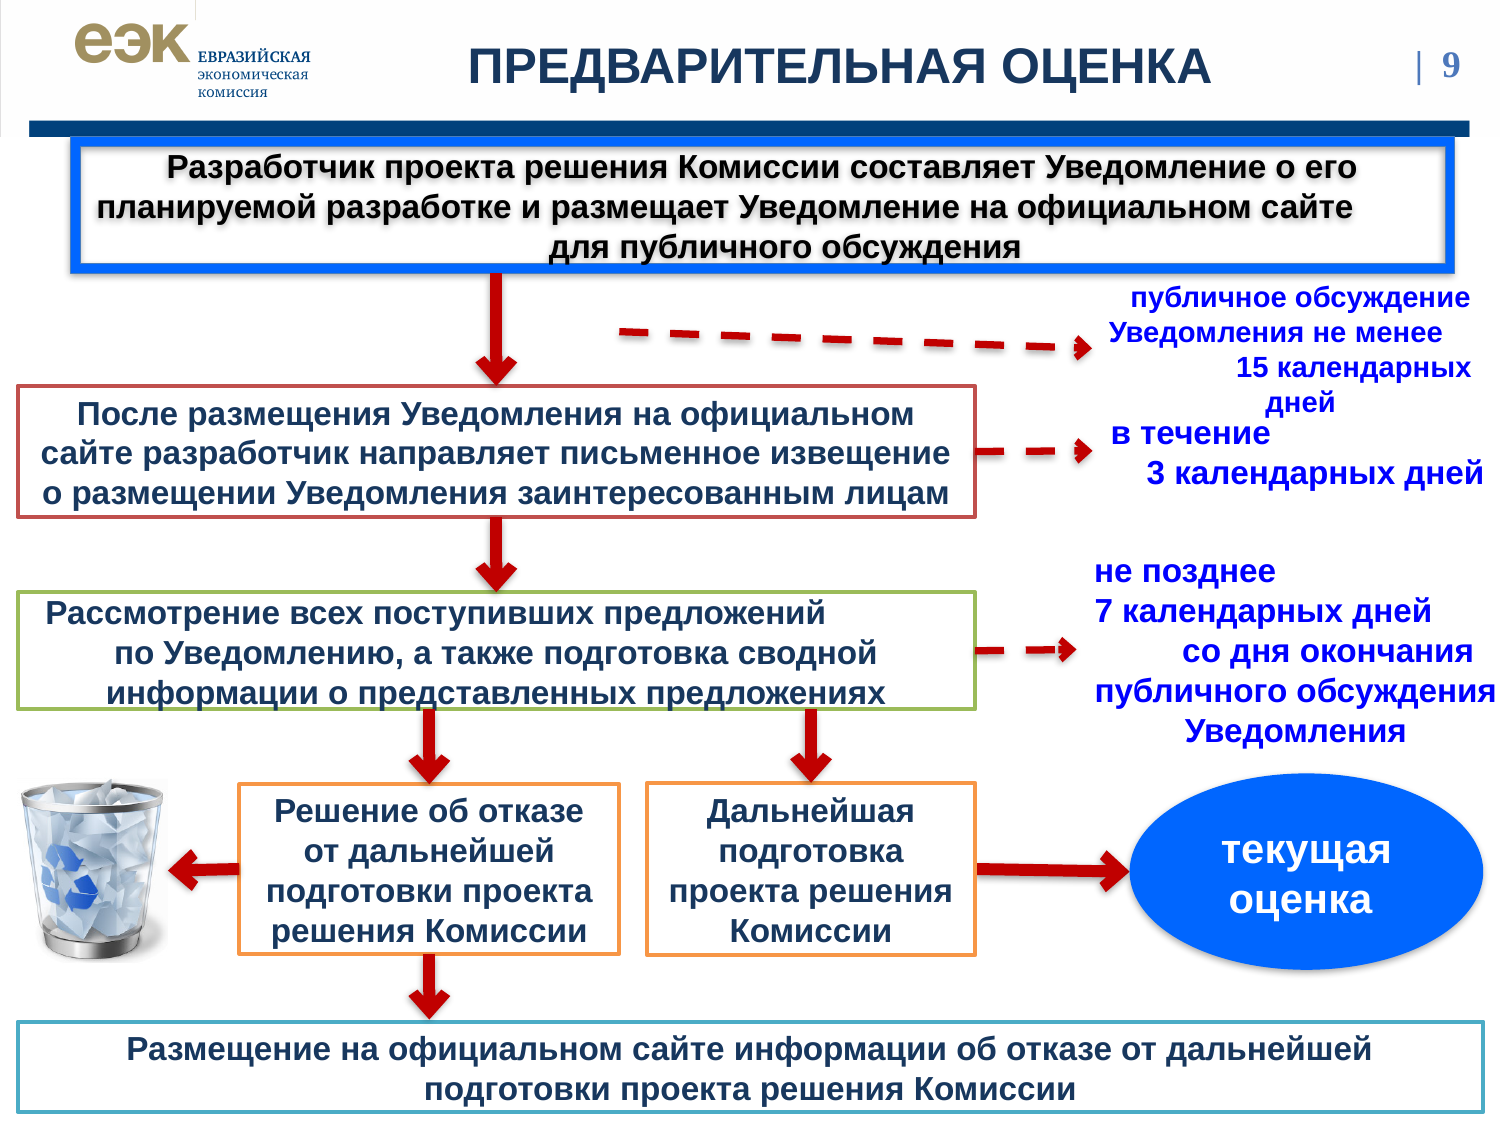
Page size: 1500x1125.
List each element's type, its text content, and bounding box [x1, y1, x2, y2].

text_box Рассмотрение всех поступивших предложений по Уведомлению, а также подготовка сводной информации о представленных предложениях [16, 590, 977, 711]
text_box | 9 [1400, 32, 1500, 95]
text_box Решение об отказе от дальнейшей подготовки проекта решения Комиссии [237, 782, 621, 956]
text_box не позднее 7 календарных дней со дня окончания публичного обсуждения Уведомления [1076, 542, 1500, 757]
text_box Дальнейшая подготовка проекта решения Комиссии [645, 781, 977, 957]
text_box Размещение на официальном сайте информации об отказе от дальнейшей подготовки проекта решения Комиссии [16, 1020, 1485, 1114]
text_box текущая оценка [1129, 773, 1484, 970]
text_box публичное обсуждение Уведомления не менее 15 календарных дней [1092, 271, 1500, 403]
picture [17, 777, 169, 964]
text_box Предварительная оценка [404, 25, 1276, 101]
text_box в течение 3 календарных дней [1092, 403, 1500, 499]
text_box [974, 868, 1130, 872]
text_box Разработчик проекта решения Комиссии составляет Уведомление о его планируемой разработке и размещает Уведомление на официальном сайте для публичного обсуждения [70, 136, 1455, 274]
text_box После размещения Уведомления на официальном сайте разработчик направляет письменное извещение о размещении Уведомления заинтересованным лицам [16, 384, 977, 519]
